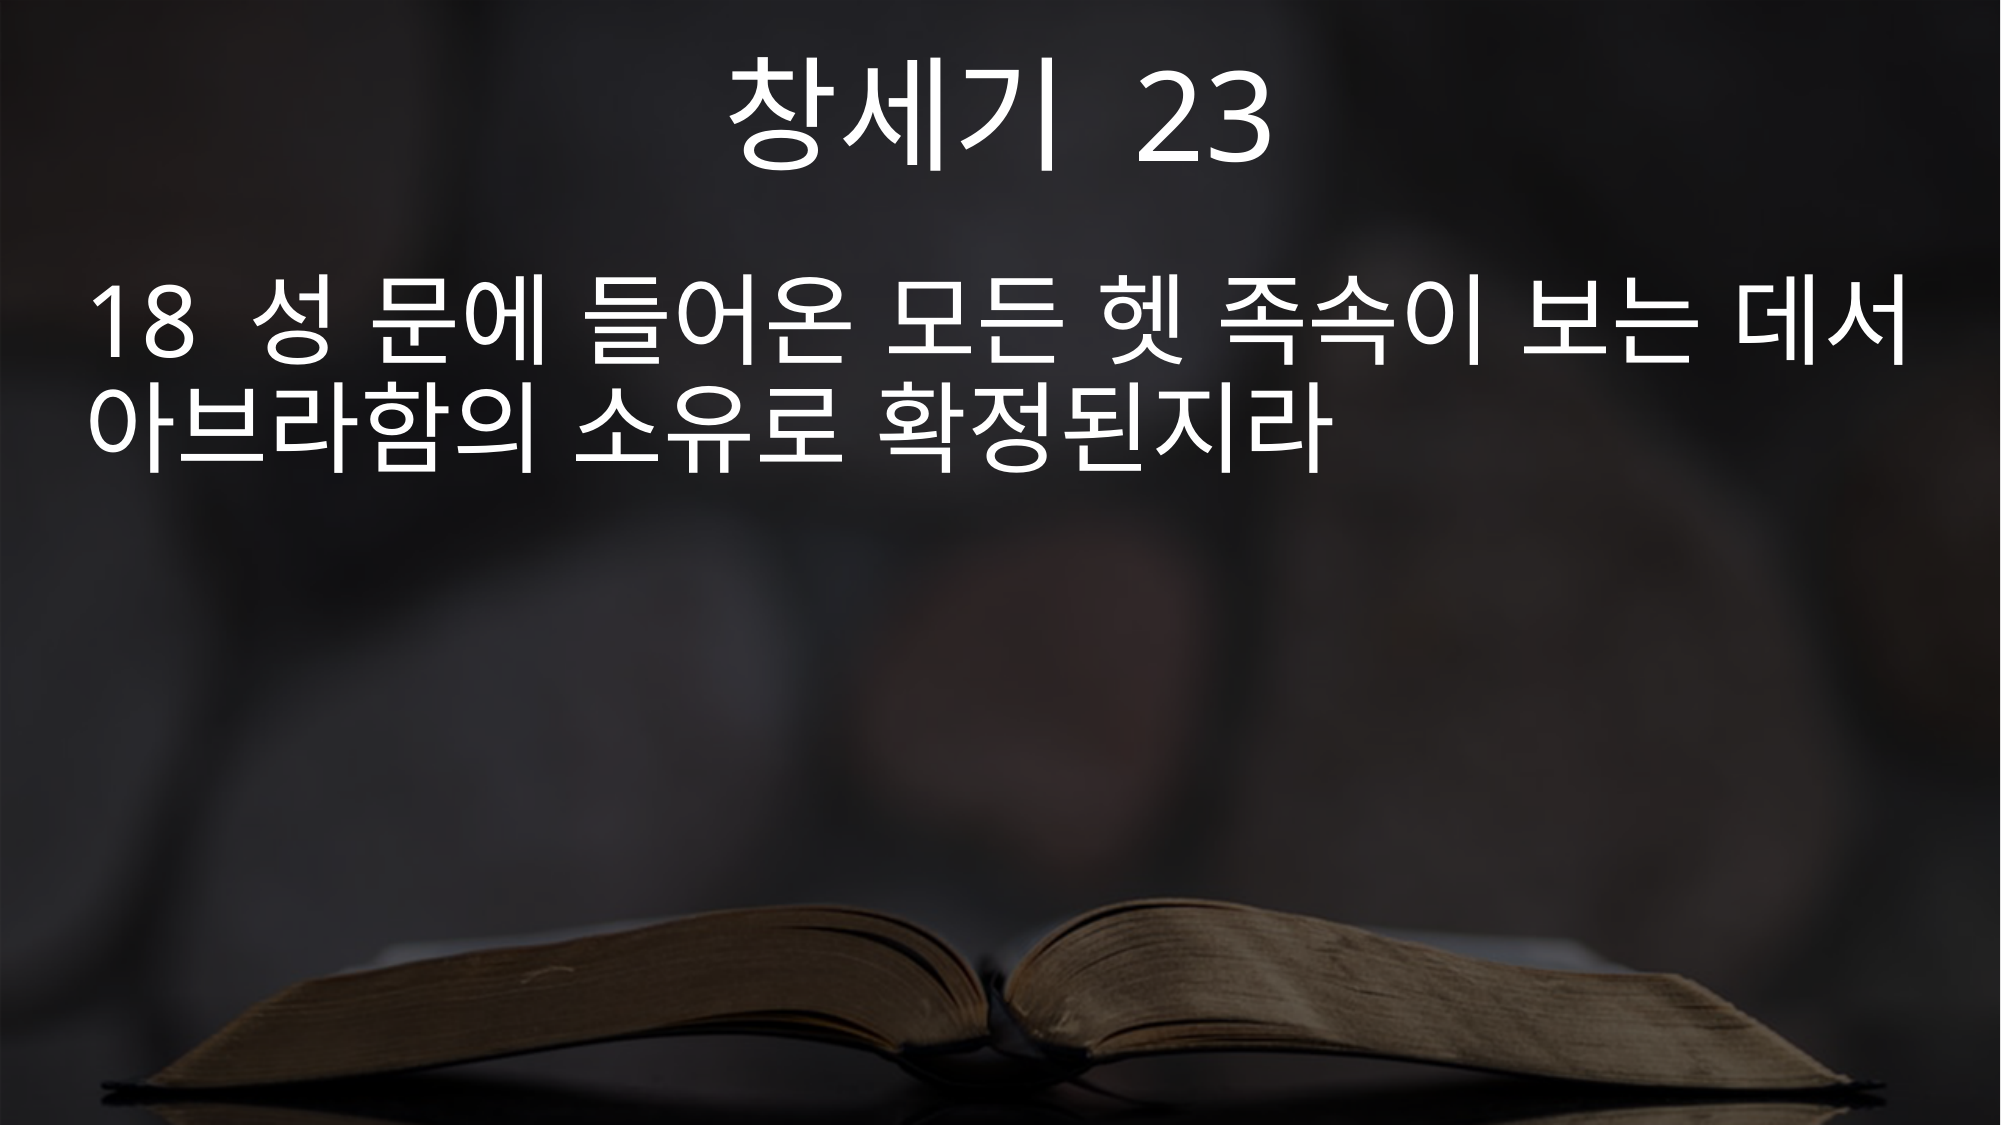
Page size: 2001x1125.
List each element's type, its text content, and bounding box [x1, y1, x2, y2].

list 18 성 문에 들어온 모든 헷 족속이 보는 데서 아브라함의 소유로 확정된지라 [69, 263, 1953, 423]
picture [0, 0, 2001, 1125]
footer 창세기 23 [0, 32, 2000, 192]
